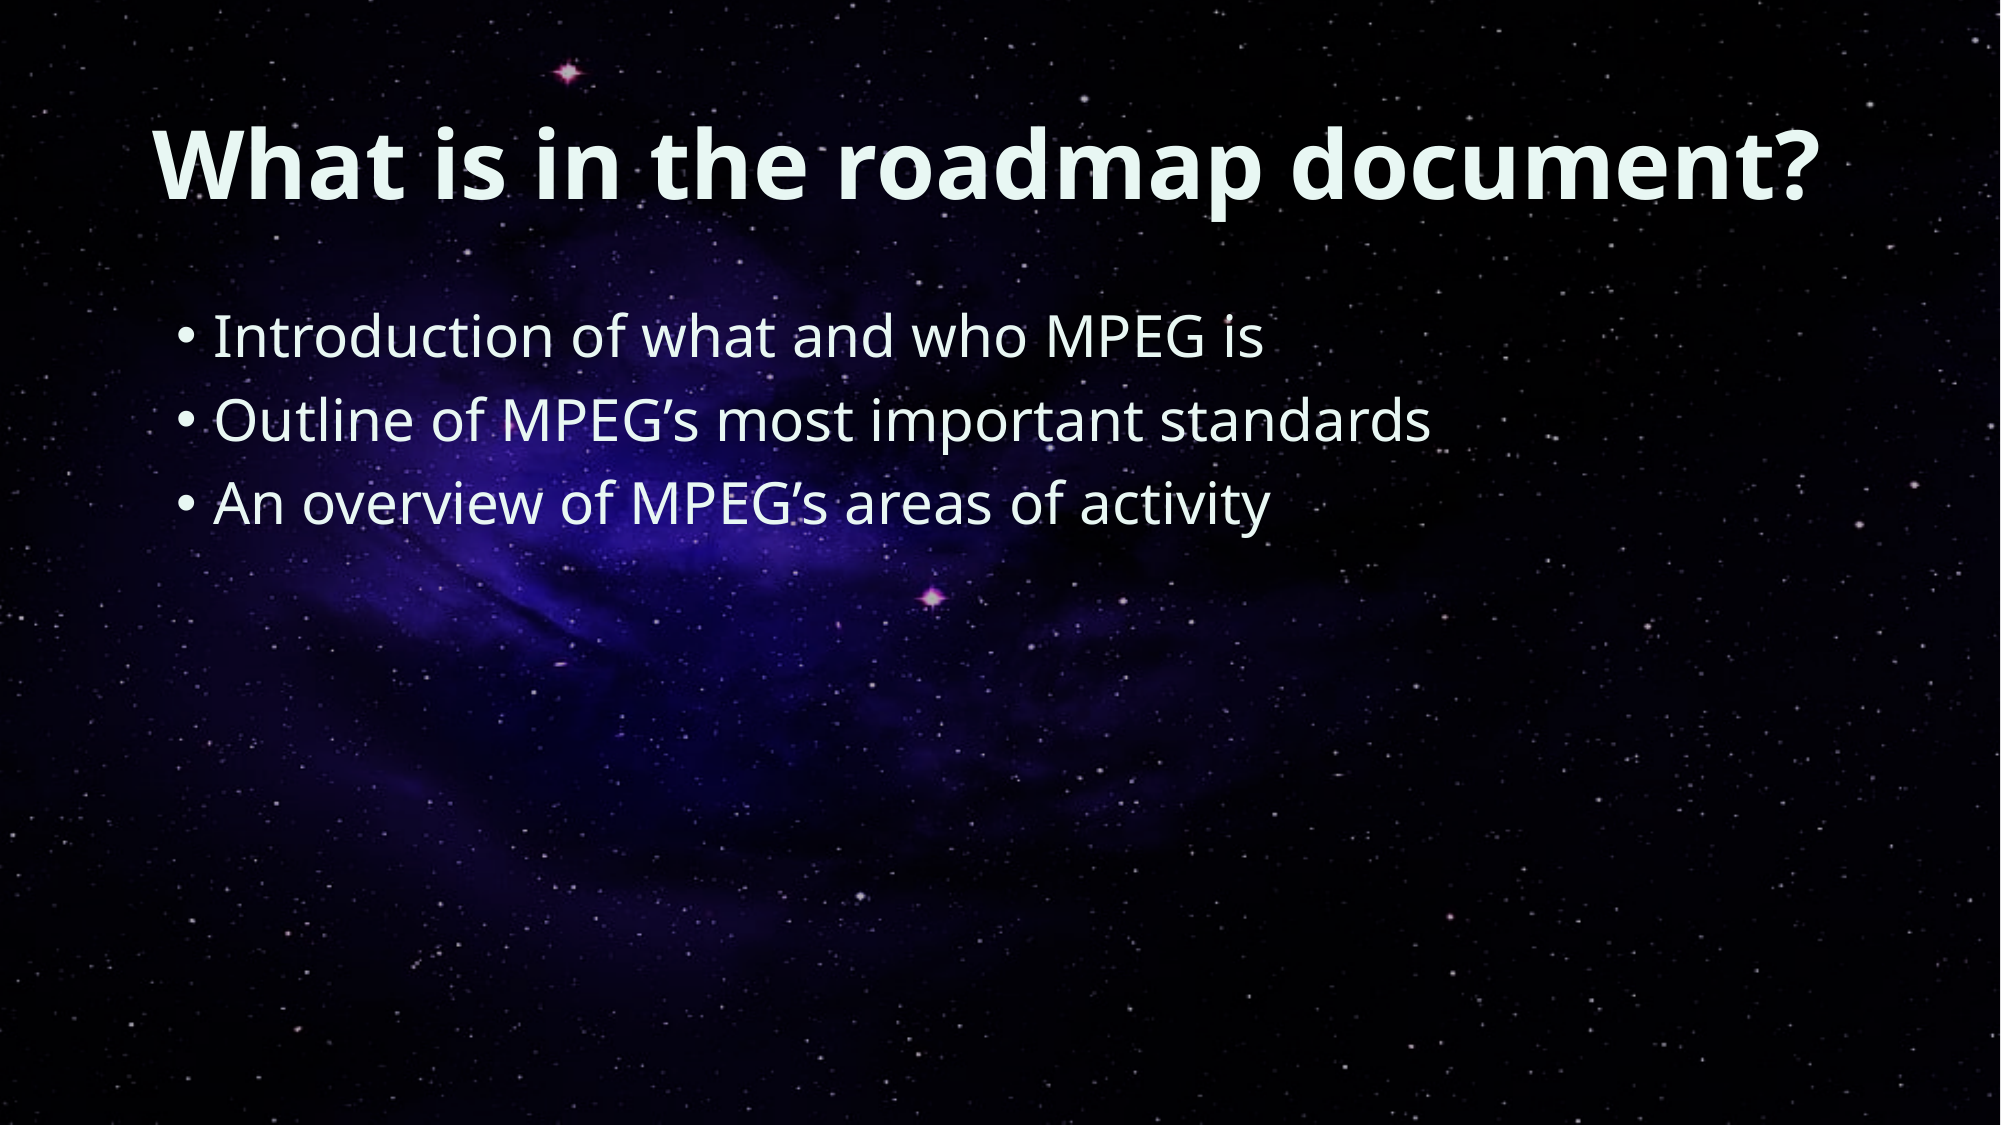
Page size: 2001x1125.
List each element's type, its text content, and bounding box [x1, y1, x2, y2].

list Introduction of what and who MPEG is Outline of MPEG’s most important standards An overview of MPEG’s areas of activity [160, 299, 1840, 1014]
picture [0, 0, 2001, 1125]
title What is in the roadmap document? [137, 59, 1863, 278]
